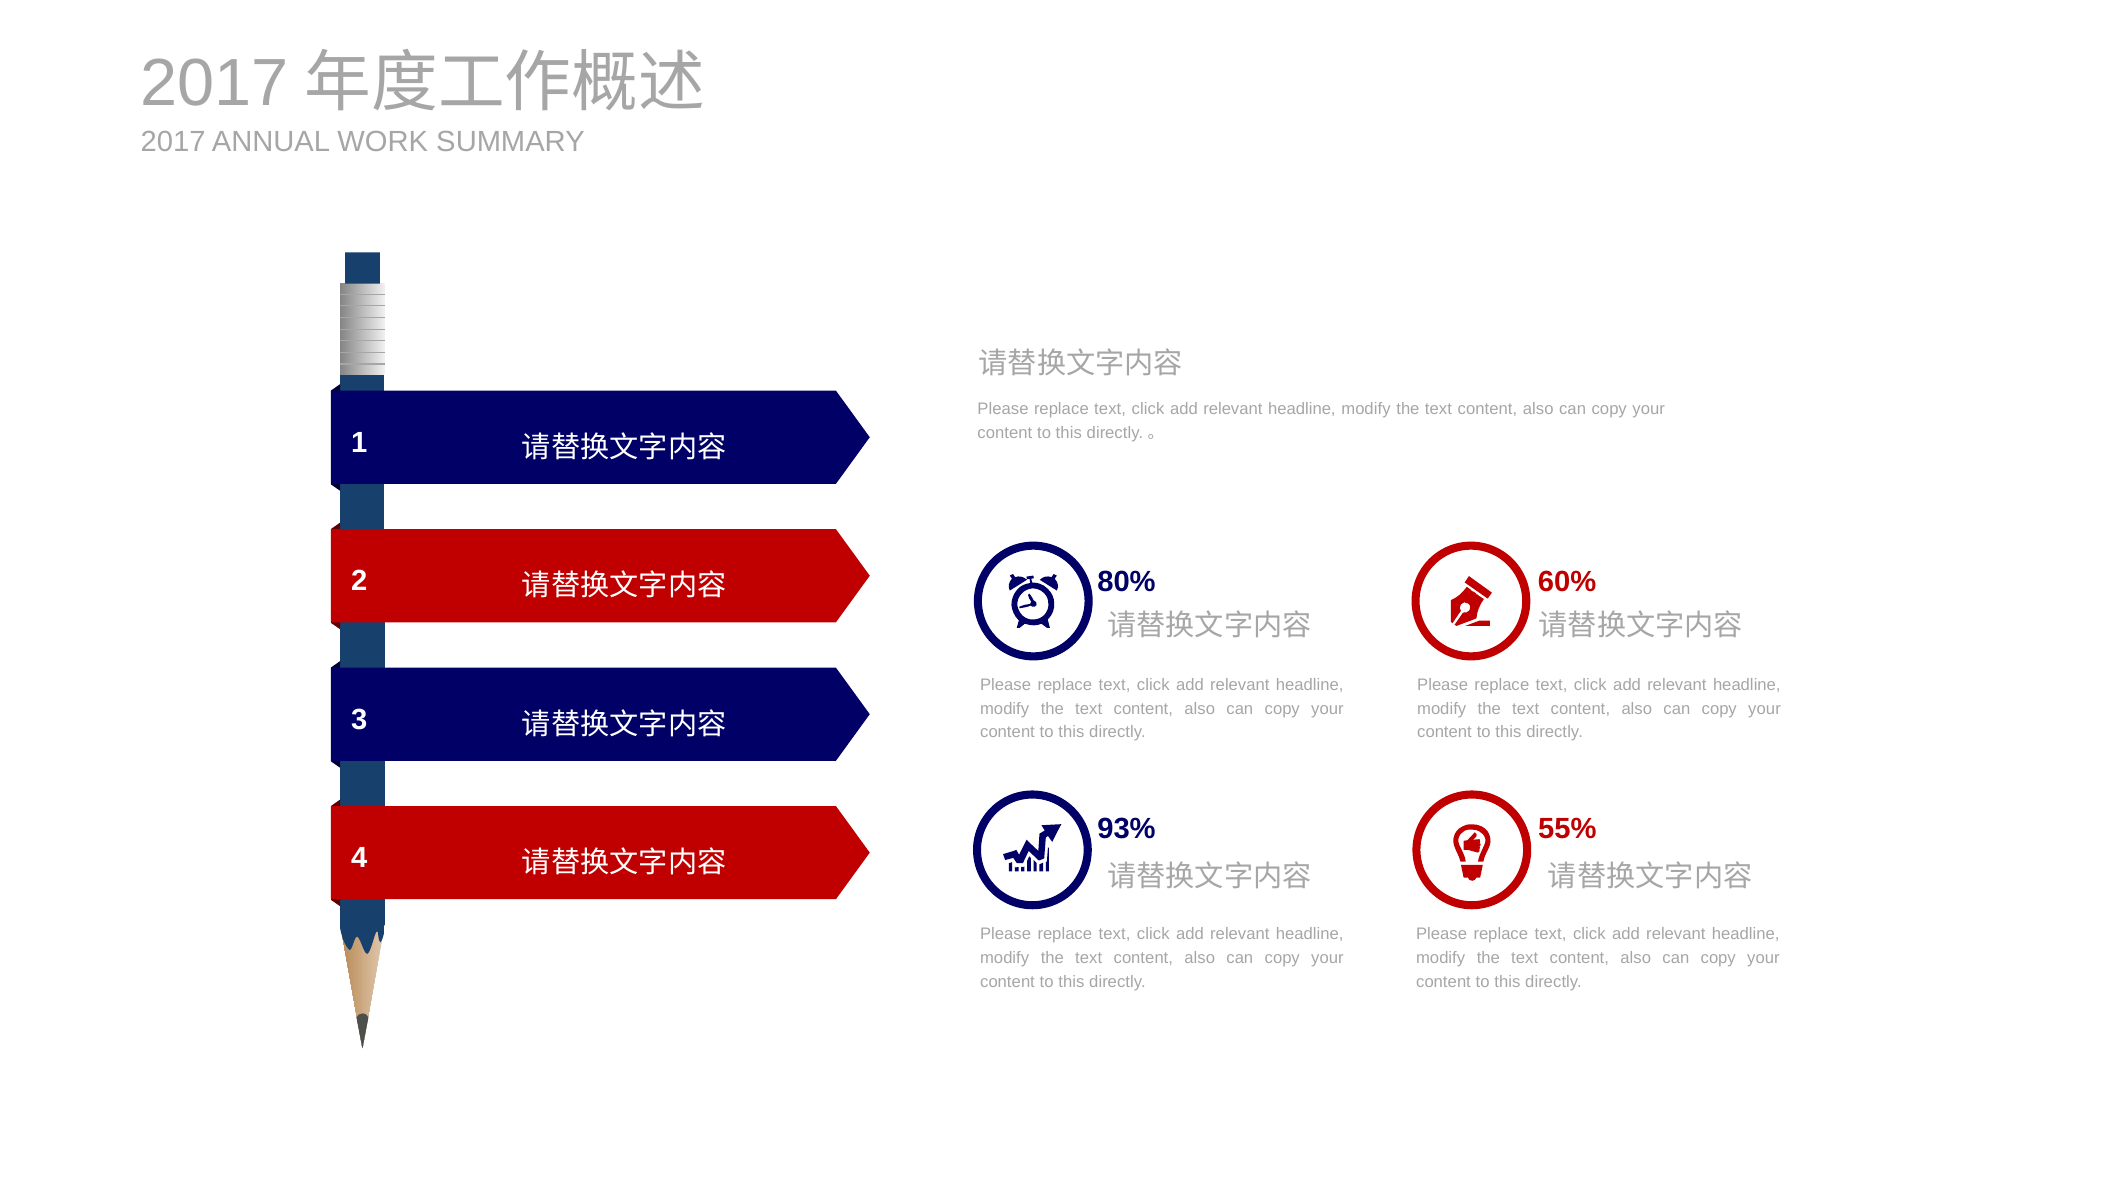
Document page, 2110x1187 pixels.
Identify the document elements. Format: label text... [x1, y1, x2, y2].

text_box Please replace text, click add relevant headline, modify the text content, also can copy your content to this directly.。 [962, 386, 1681, 449]
text_box 请替换文字内容 [1533, 842, 1768, 900]
text_box 2017年度工作概述 [140, 38, 789, 119]
text_box 80% [1082, 547, 1171, 605]
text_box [330, 252, 870, 1049]
text_box [1039, 862, 1044, 872]
text_box 请替换文字内容 [963, 330, 1199, 386]
text_box [1003, 824, 1062, 864]
text_box [1045, 847, 1049, 872]
text_box [1410, 540, 1523, 662]
text_box [1411, 789, 1533, 911]
text_box 请替换文字内容 [1092, 842, 1328, 900]
text_box [972, 540, 1092, 662]
text_box [1039, 573, 1058, 591]
text_box 请替换文字内容 [1092, 592, 1328, 649]
text_box [1450, 576, 1492, 626]
text_box [1008, 862, 1013, 872]
text_box 60% [1523, 547, 1612, 605]
text_box Please replace text, click add relevant headline, modify the text content, also can copy your content to this directly. [965, 912, 1359, 999]
text_box [1027, 856, 1031, 872]
text_box 2017 ANNUAL WORK SUMMARY [140, 122, 602, 158]
text_box 请替换文字内容 [1523, 592, 1759, 649]
text_box 93% [1082, 795, 1171, 853]
text_box Please replace text, click add relevant headline, modify the text content, also can copy your content to this directly. [1402, 662, 1796, 749]
text_box 55% [1523, 795, 1612, 853]
text_box [1460, 864, 1483, 881]
text_box Please replace text, click add relevant headline, modify the text content, also can copy your content to this directly. [965, 662, 1359, 749]
text_box [1008, 573, 1055, 628]
text_box [971, 789, 1092, 911]
text_box [1033, 860, 1037, 872]
text_box [1453, 824, 1491, 862]
text_box Please replace text, click add relevant headline, modify the text content, also can copy your content to this directly. [1401, 912, 1795, 999]
